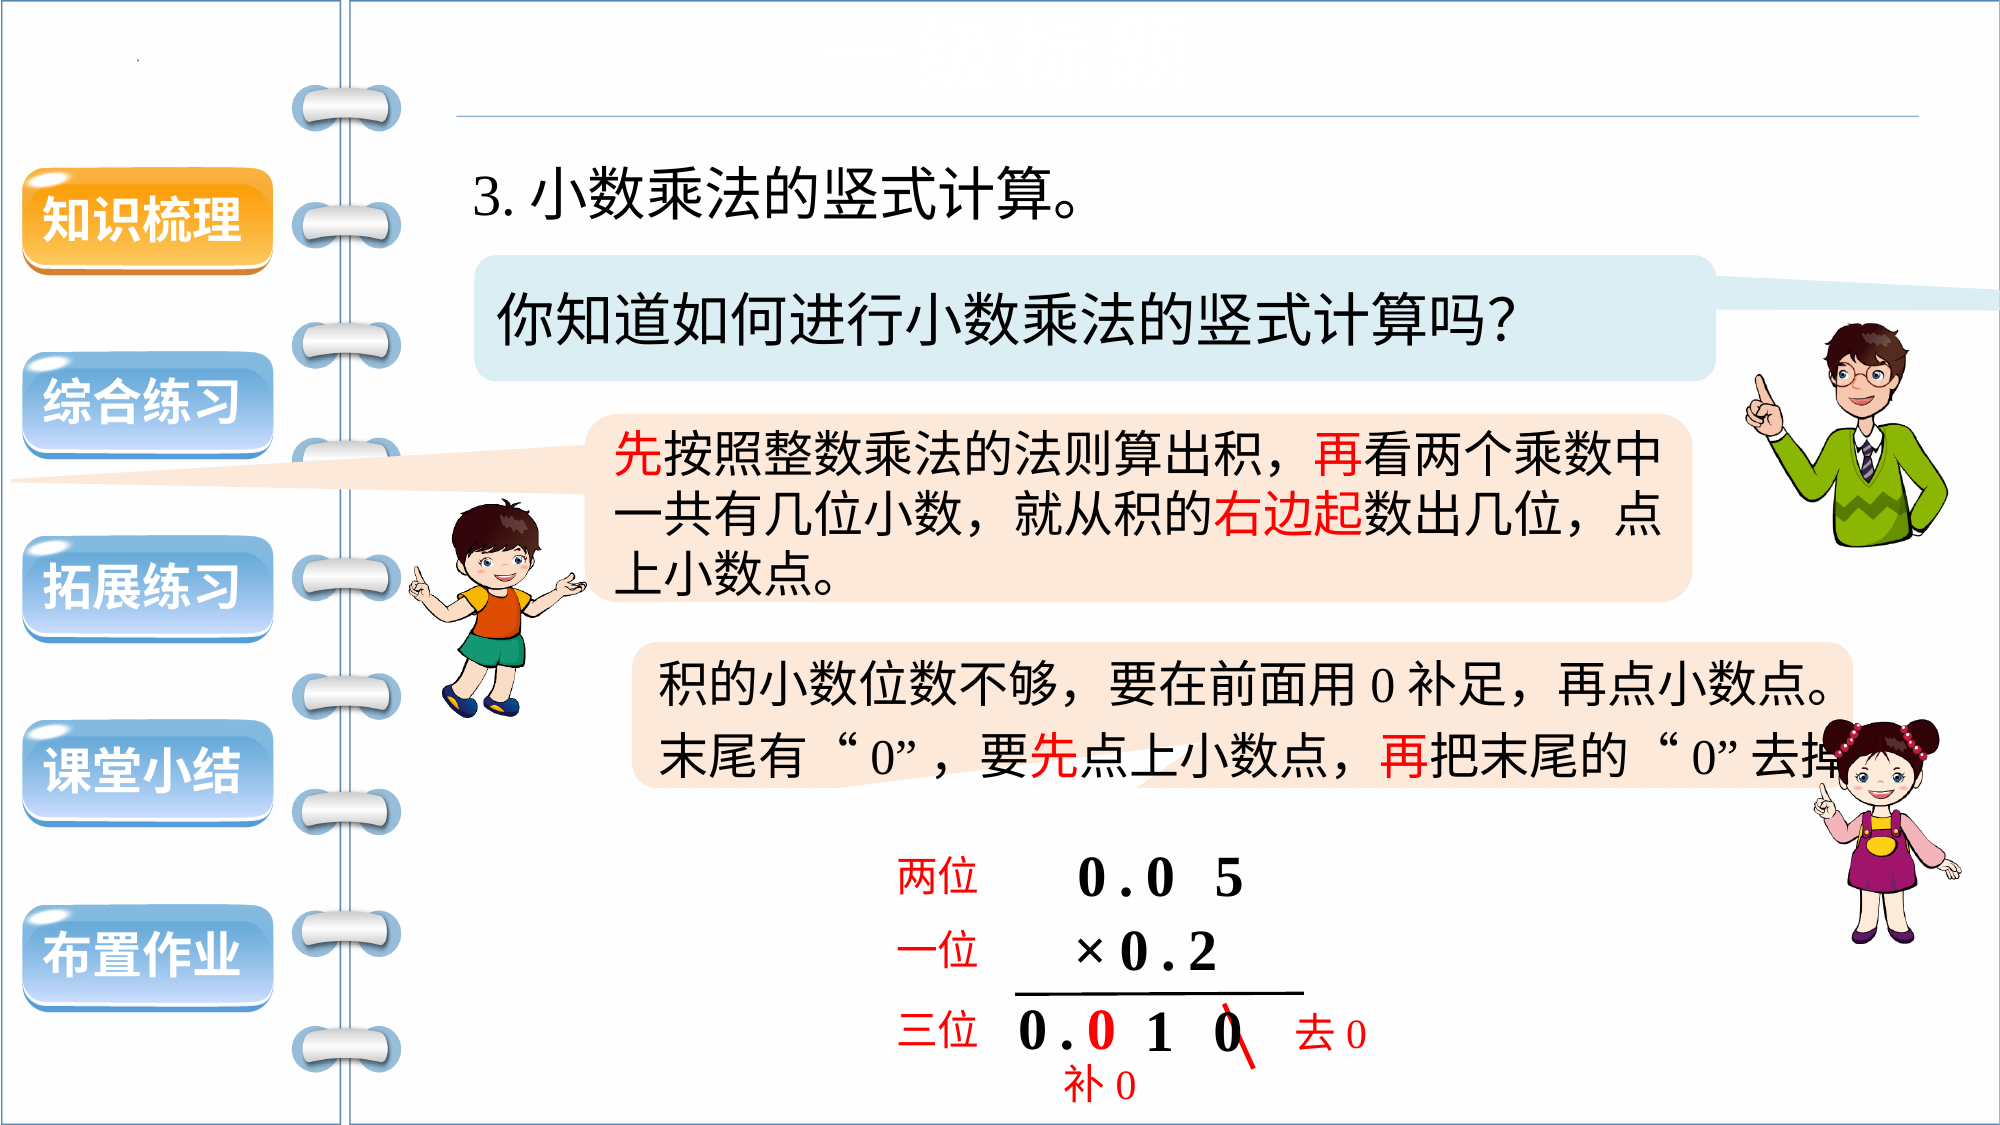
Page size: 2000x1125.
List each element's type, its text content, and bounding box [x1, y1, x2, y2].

picture [0, 0, 2000, 1125]
text_box 去0 [1279, 999, 1383, 1065]
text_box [15, 351, 274, 460]
text_box 你知道如何进行小数乘法的竖式计算吗？ [475, 256, 2000, 380]
text_box 两位 [881, 841, 995, 907]
text_box ×0.2 [1058, 904, 1348, 985]
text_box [15, 719, 274, 828]
text_box [633, 648, 643, 782]
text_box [15, 167, 274, 276]
text_box 积的小数位数不够，要在前面用0补足，再点小数点。 末尾有“0”，要先点上小数点，再把末尾的“0”去掉。 [643, 633, 1916, 793]
text_box 先按照整数乘法的法则算出积，再看两个乘数中一共有几位小数，就从积的右边起数出几位，点上小数点。 [598, 415, 1703, 611]
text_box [15, 904, 274, 1013]
text_box 1 0 [1129, 985, 1411, 1071]
text_box 补0 [1048, 1050, 1152, 1116]
text_box 一级标题 [255, 0, 1756, 111]
text_box [10, 422, 598, 495]
text_box 0.0 [976, 983, 1258, 1069]
text_box 0.0 5 [1035, 831, 1296, 917]
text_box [15, 535, 274, 644]
text_box 3.小数乘法的竖式计算。 [457, 149, 1703, 235]
text_box 一位 [881, 916, 995, 981]
text_box 三位 [881, 995, 995, 1061]
